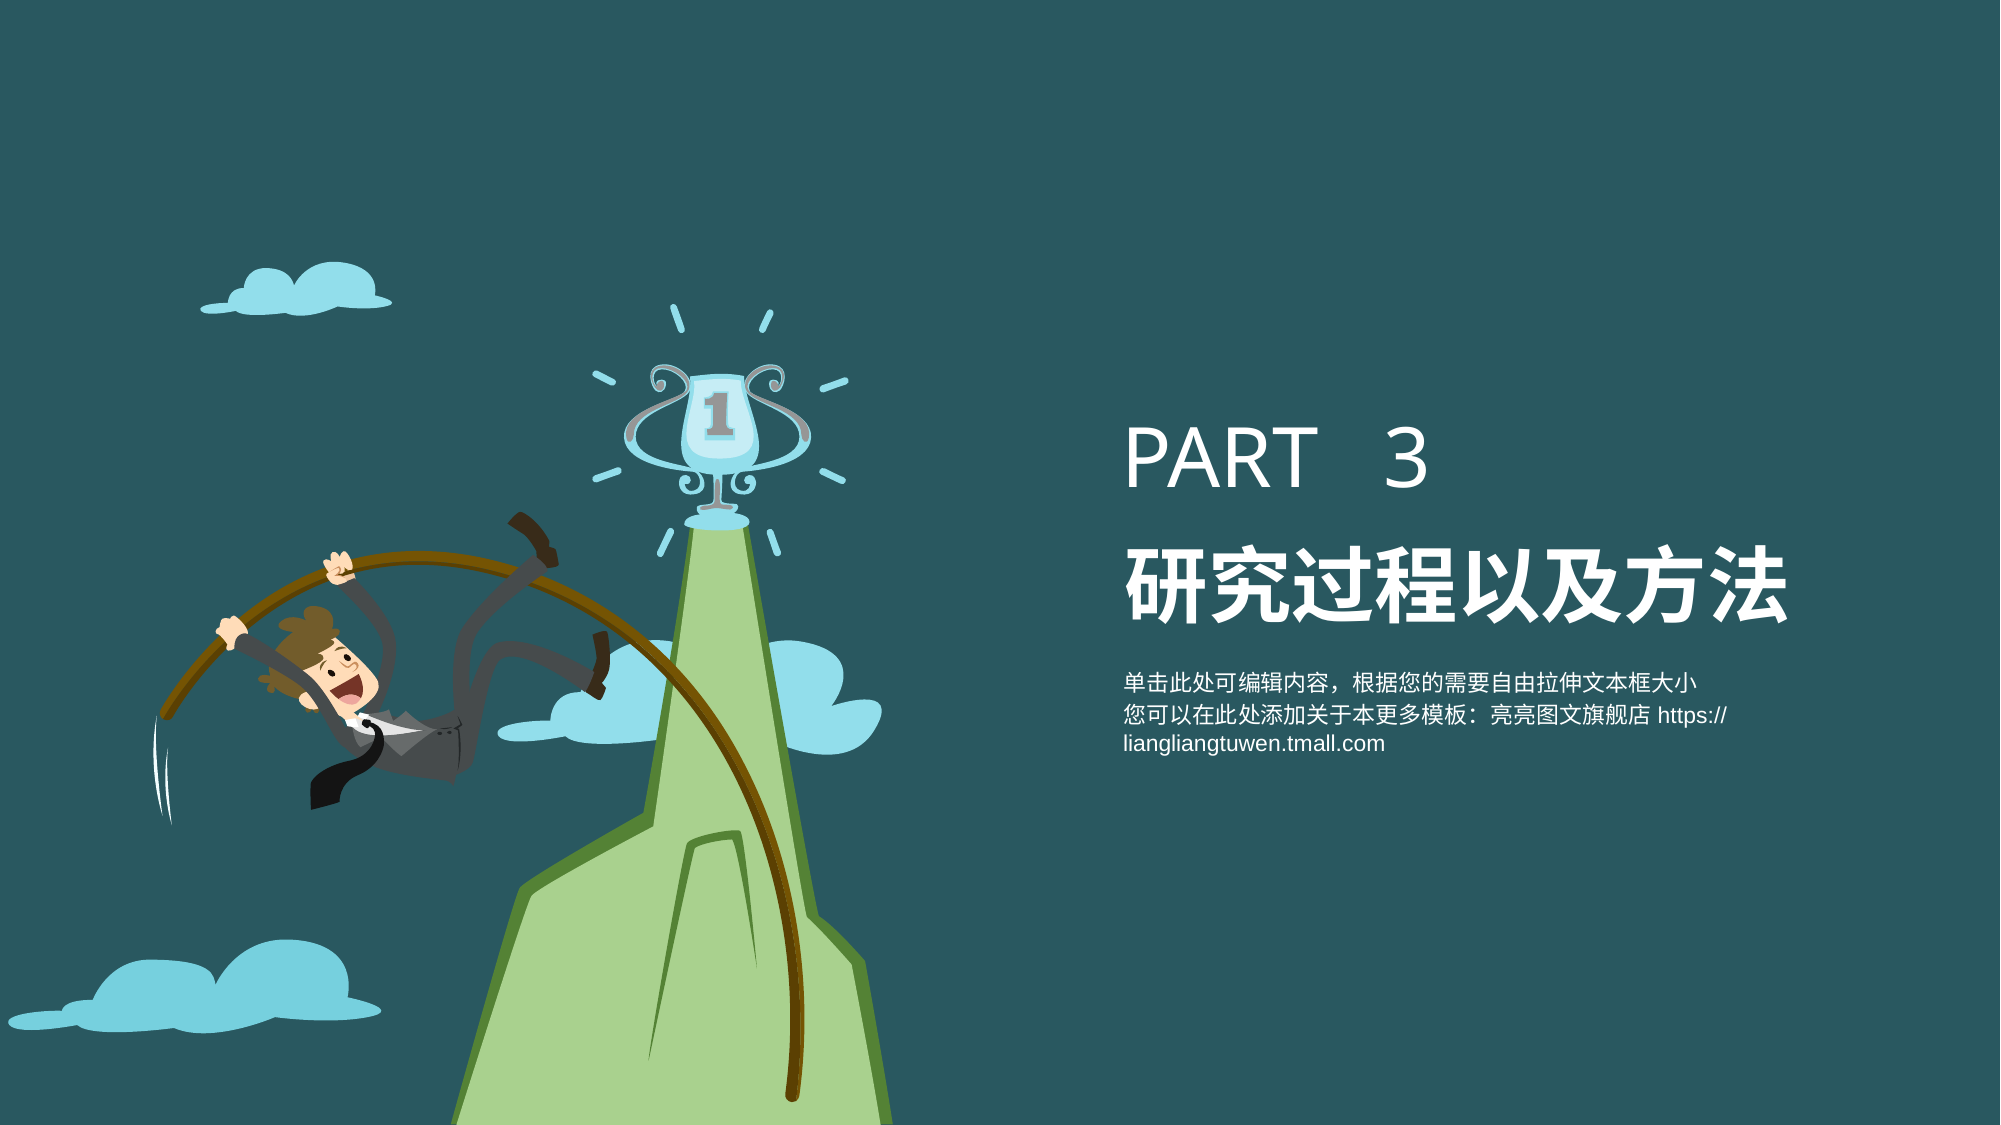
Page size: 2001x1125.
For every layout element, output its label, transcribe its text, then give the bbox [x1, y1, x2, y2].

text_box PART 3 [1106, 396, 1688, 512]
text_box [0, 256, 905, 1125]
text_box 单击此处可编辑内容，根据您的需要自由拉伸文本框大小 您可以在此处添加关于本更多模板：亮亮图文旗舰店https://liangliangtuwen.tmall.com [1123, 668, 1865, 756]
text_box 研究过程以及方法 [1110, 525, 1806, 641]
